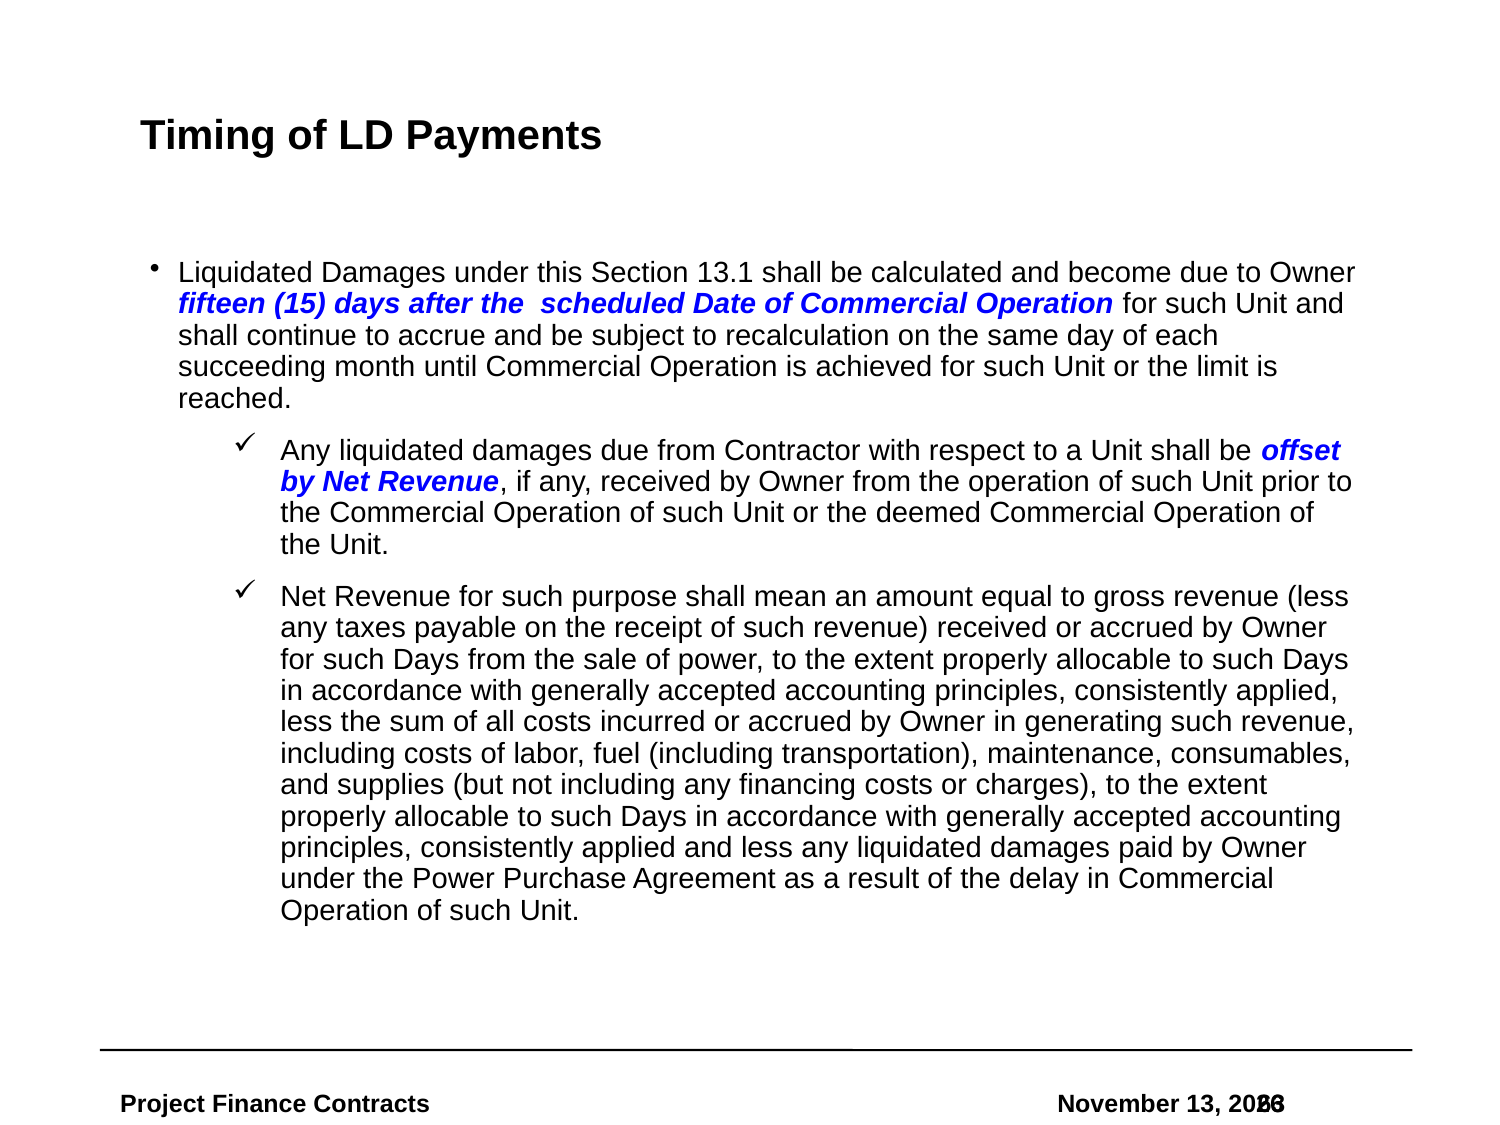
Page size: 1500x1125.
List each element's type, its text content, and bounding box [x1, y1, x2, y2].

title Timing of LD Payments [124, 99, 1288, 226]
list Liquidated Damages under this Section 13.1 shall be calculated and become due to Owner fifteen (15) days after the scheduled Date of Commercial Operation for such Unit and shall continue to accrue and be subject to recalculation on the same day of each succeeding month until Commercial Operation is achieved for such Unit or the limit is reached. Any liquidated damages due from Contractor with respect to a Unit shall be offset by Net Revenue, if any, received by Owner from the operation of such Unit prior to the Commercial Operation of such Unit or the deemed Commercial Operation of the Unit. Net Revenue for such purpose shall mean an amount equal to gross revenue (less any taxes payable on the receipt of such revenue) received or accrued by Owner for such Days from the sale of power, to the extent properly allocable to such Days in accordance with generally accepted accounting principles, consistently applied, less the sum of all costs incurred or accrued by Owner in generating such revenue, including costs of labor, fuel (including transportation), maintenance, consumables, and supplies (but not including any financing costs or charges), to the extent properly allocable to such Days in accordance with generally accepted accounting principles, consistently applied and less any liquidated damages paid by Owner under the Power Purchase Agreement as a result of the delay in Commercial Operation of such Unit. [124, 249, 1376, 1001]
